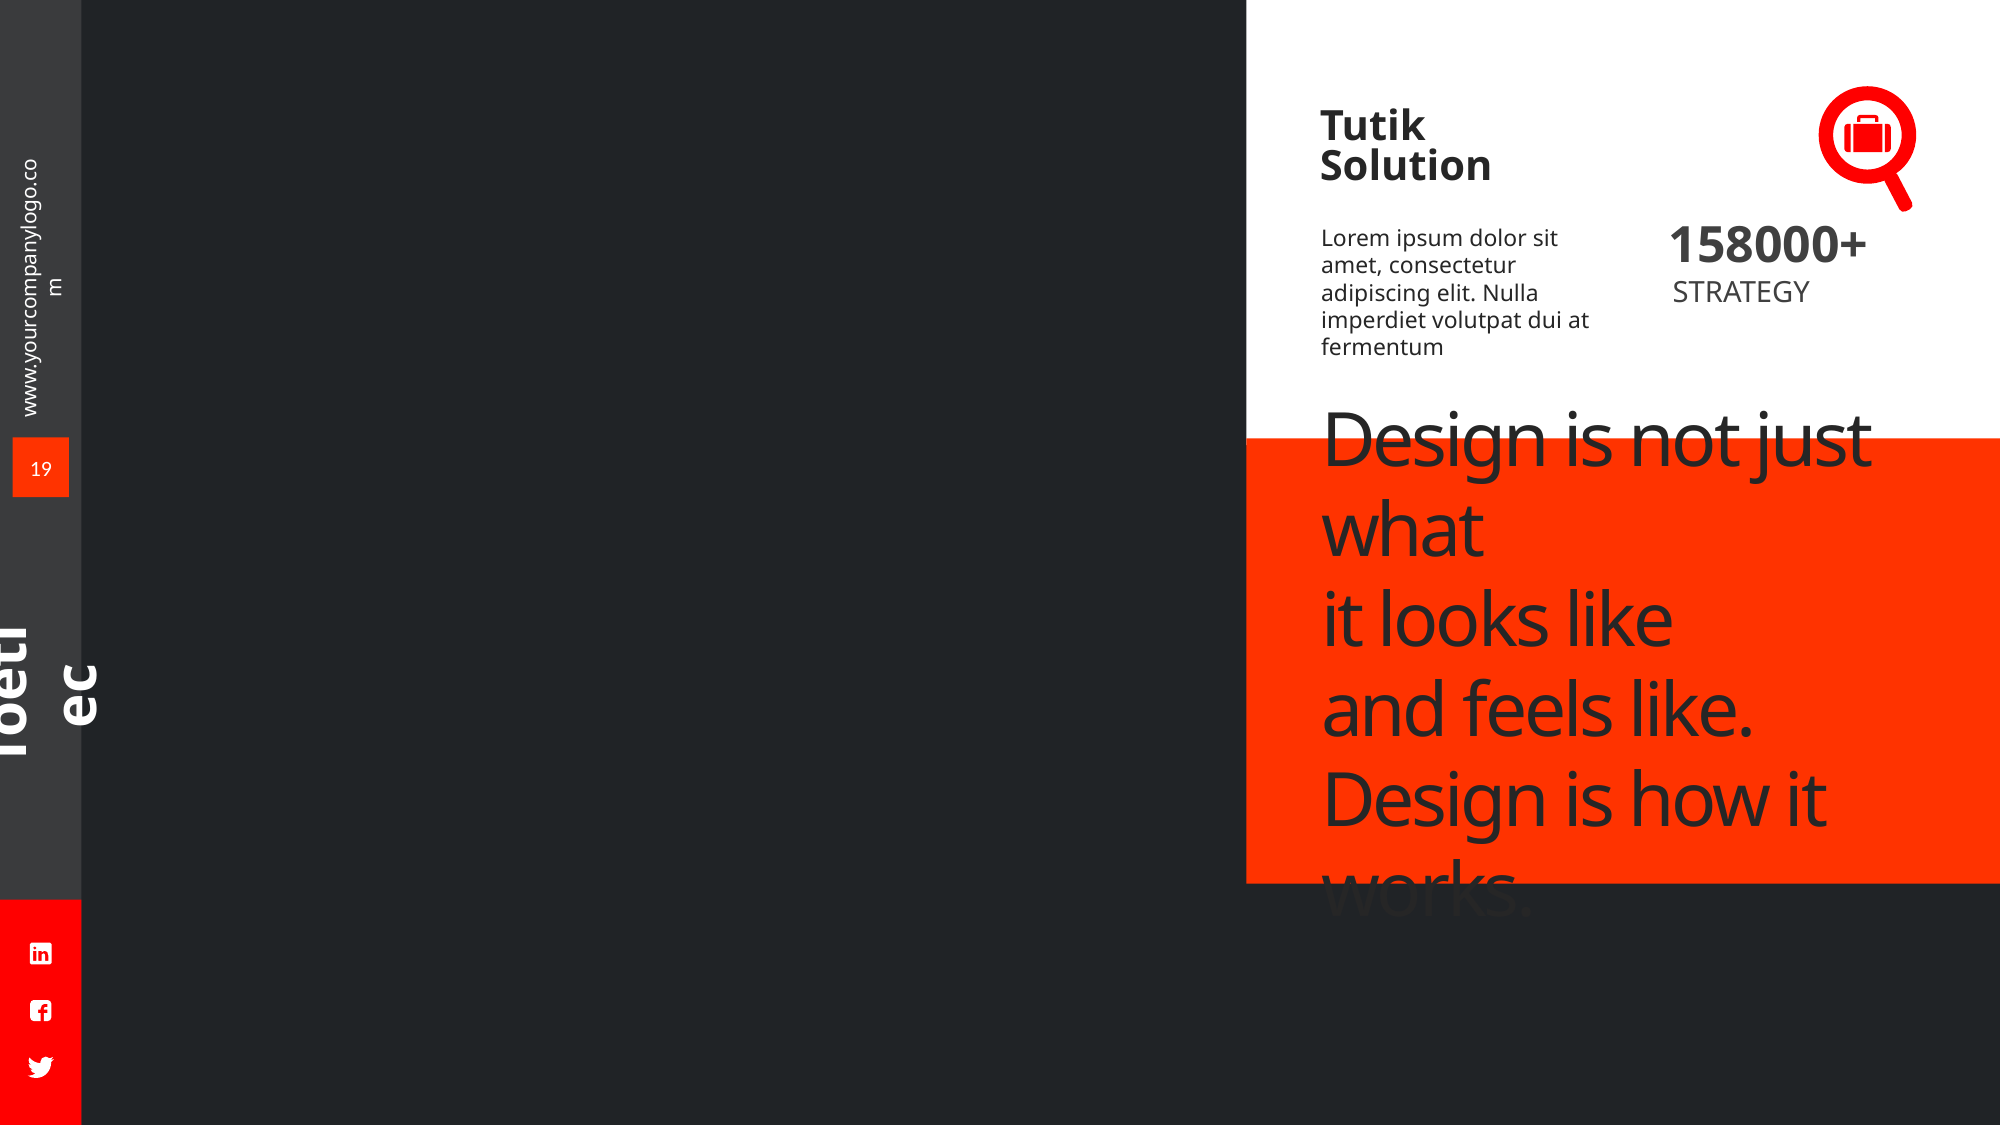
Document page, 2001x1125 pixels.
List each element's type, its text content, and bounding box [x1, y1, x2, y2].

slide_number 19 [12, 437, 69, 498]
picture [81, 0, 2000, 1125]
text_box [1818, 86, 1917, 212]
